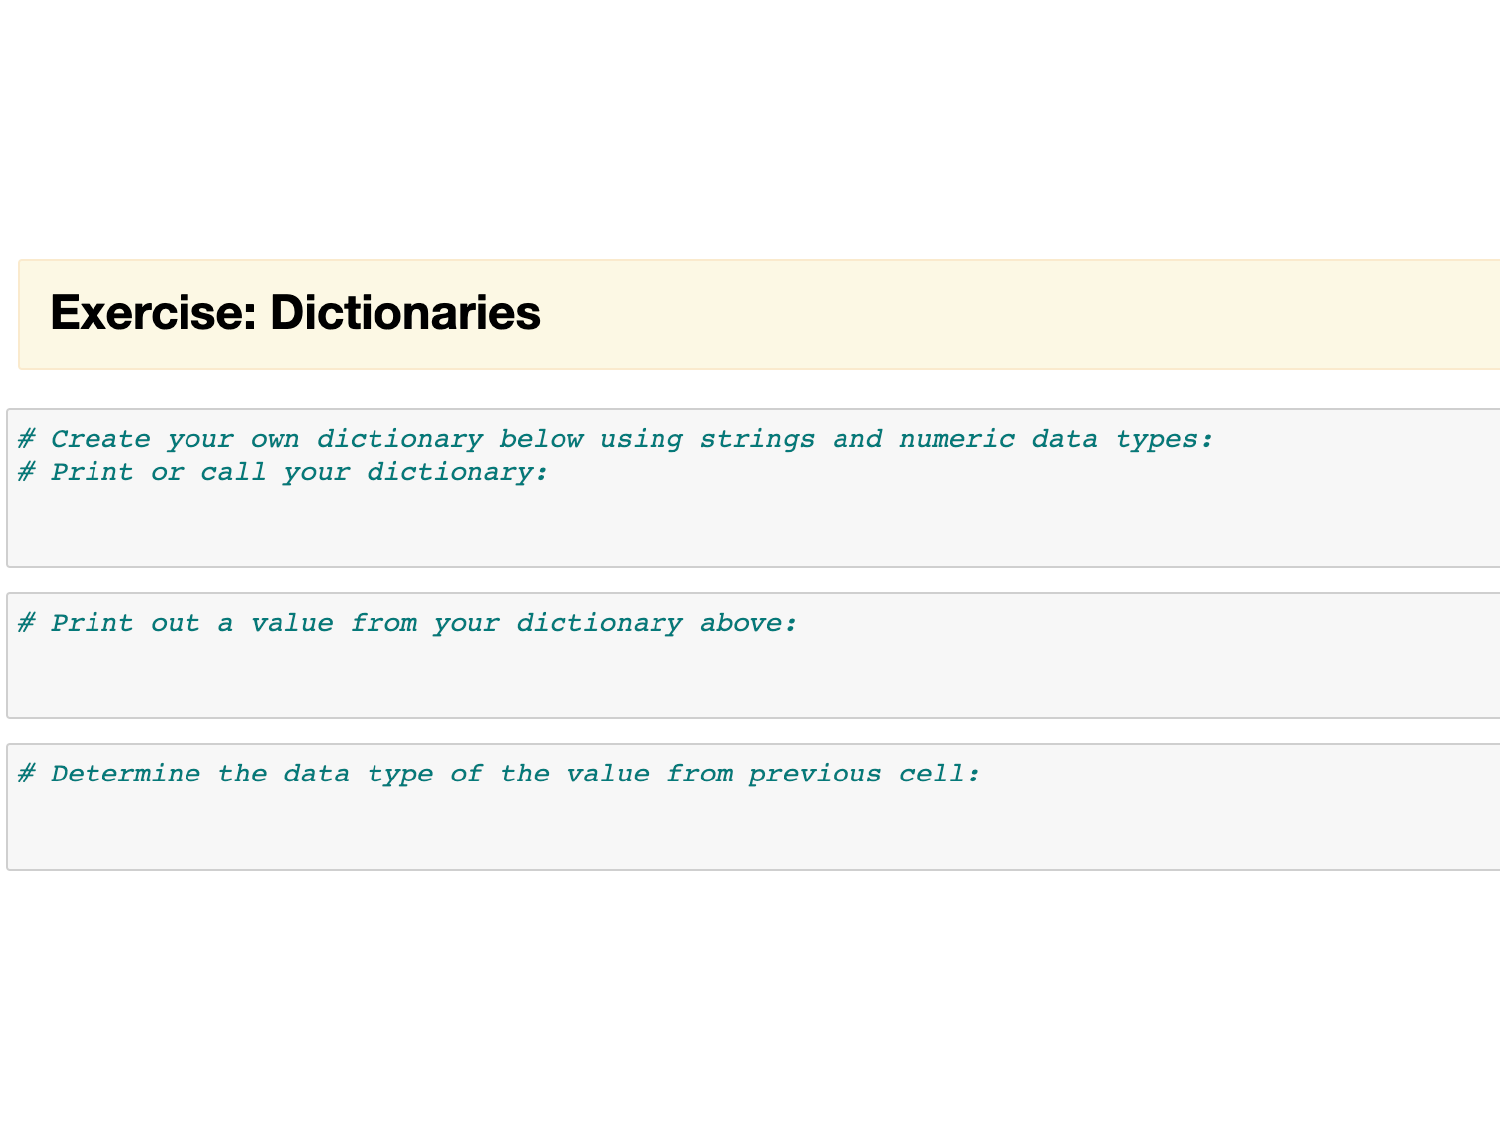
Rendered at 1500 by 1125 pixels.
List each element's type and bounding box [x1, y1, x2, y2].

picture [0, 235, 1500, 889]
